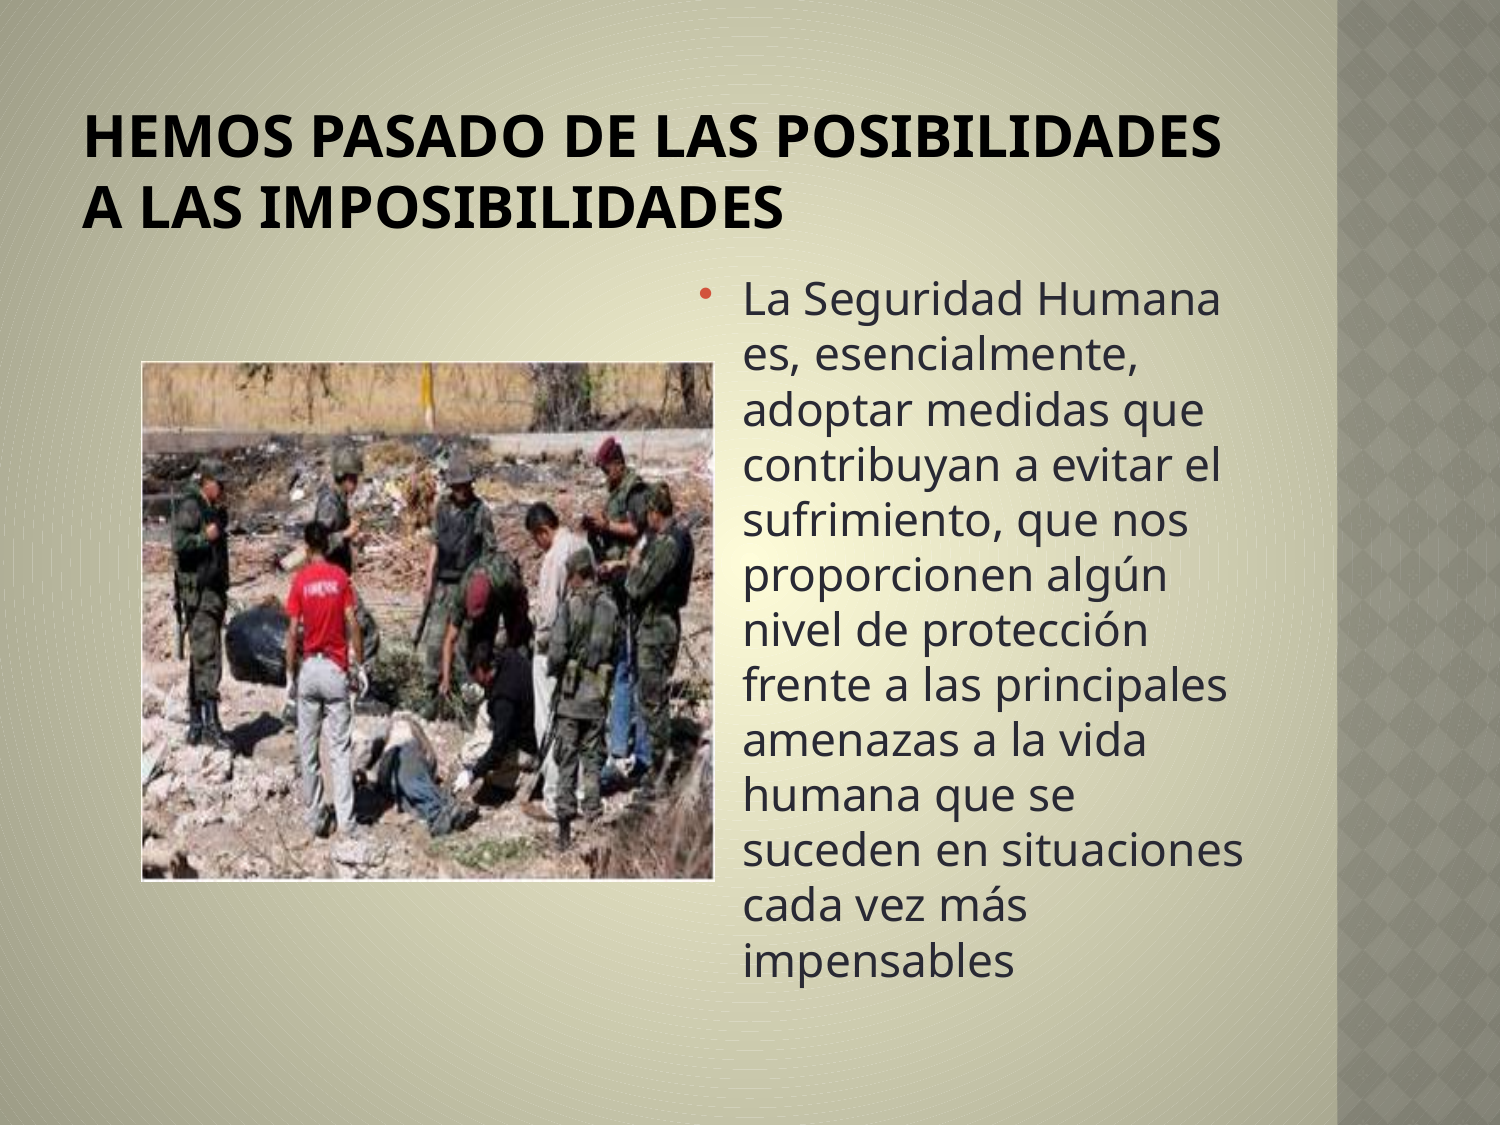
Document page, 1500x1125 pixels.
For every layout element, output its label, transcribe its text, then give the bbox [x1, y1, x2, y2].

list La Seguridad Humana es, esencialmente, adoptar medidas que contribuyan a evitar el sufrimiento, que nos proporcionen algún nivel de protección frente a las principales amenazas a la vida humana que se suceden en situaciones cada vez más impensables [685, 262, 1263, 1005]
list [140, 361, 715, 882]
title Hemos pasado de las posibilidades a las imposibilidades [75, 52, 1263, 240]
